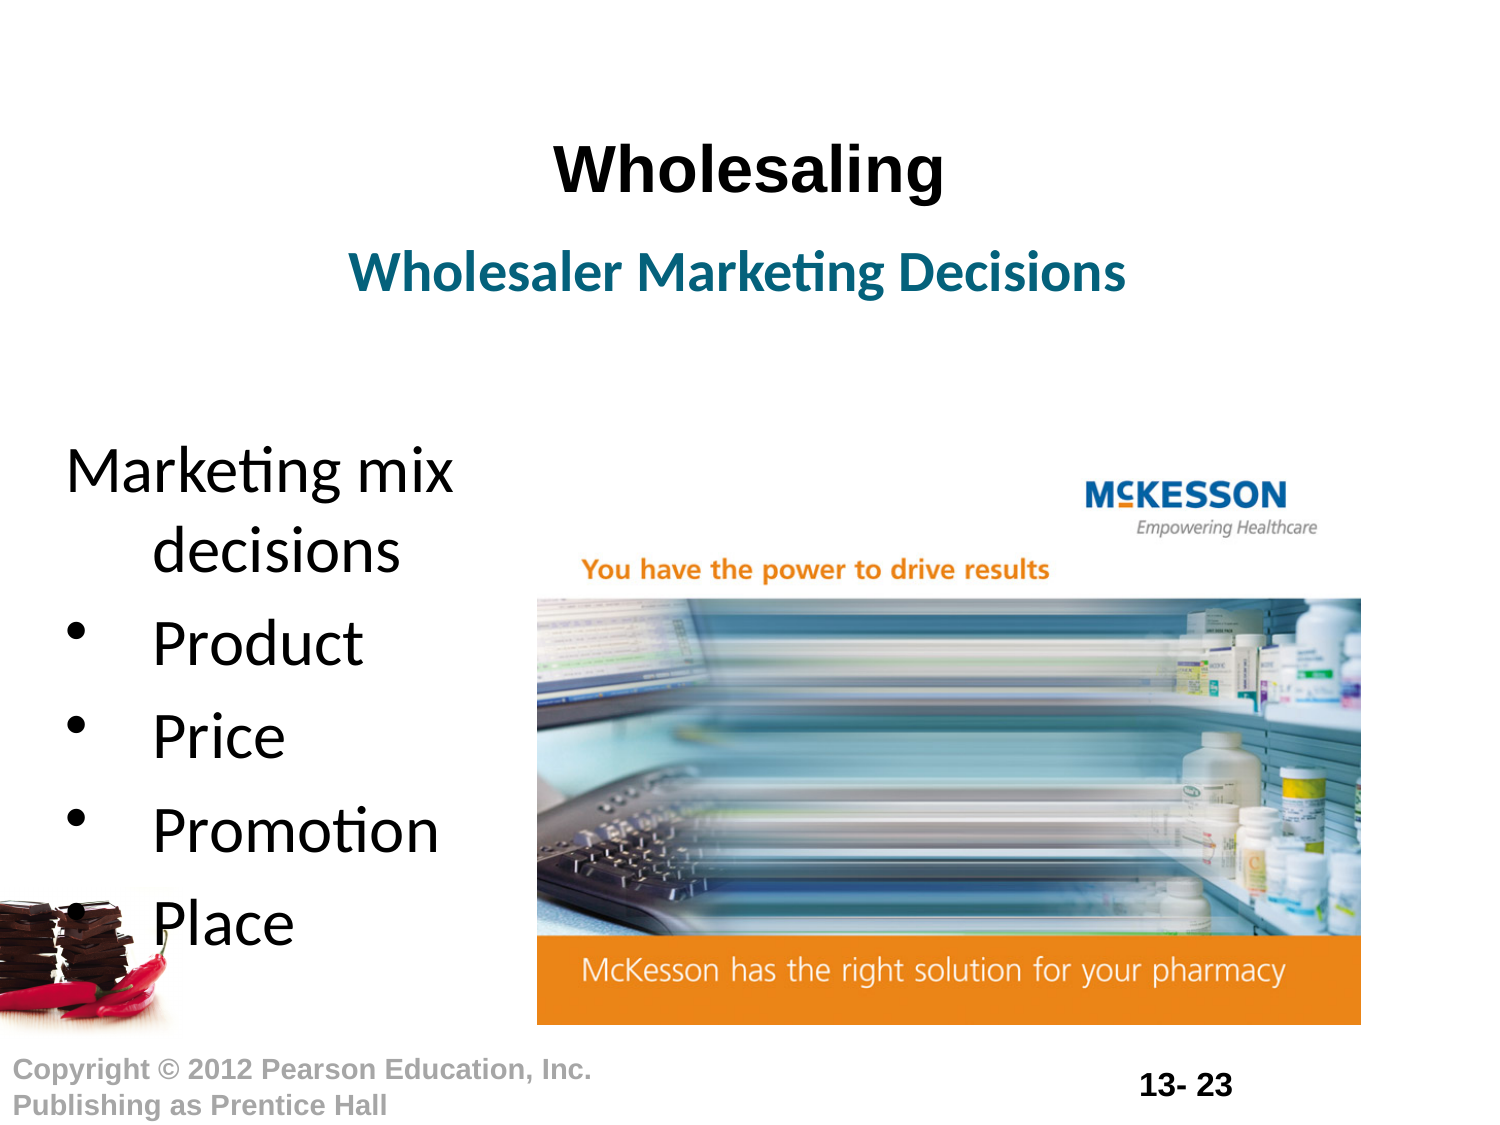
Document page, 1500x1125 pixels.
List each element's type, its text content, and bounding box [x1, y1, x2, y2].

title Wholesaling [112, 37, 1388, 226]
picture [0, 887, 183, 1039]
list Marketing mix decisions Product Price Promotion Place [49, 324, 651, 1001]
picture [537, 437, 1361, 1026]
list Wholesaler Marketing Decisions [149, 237, 1326, 301]
